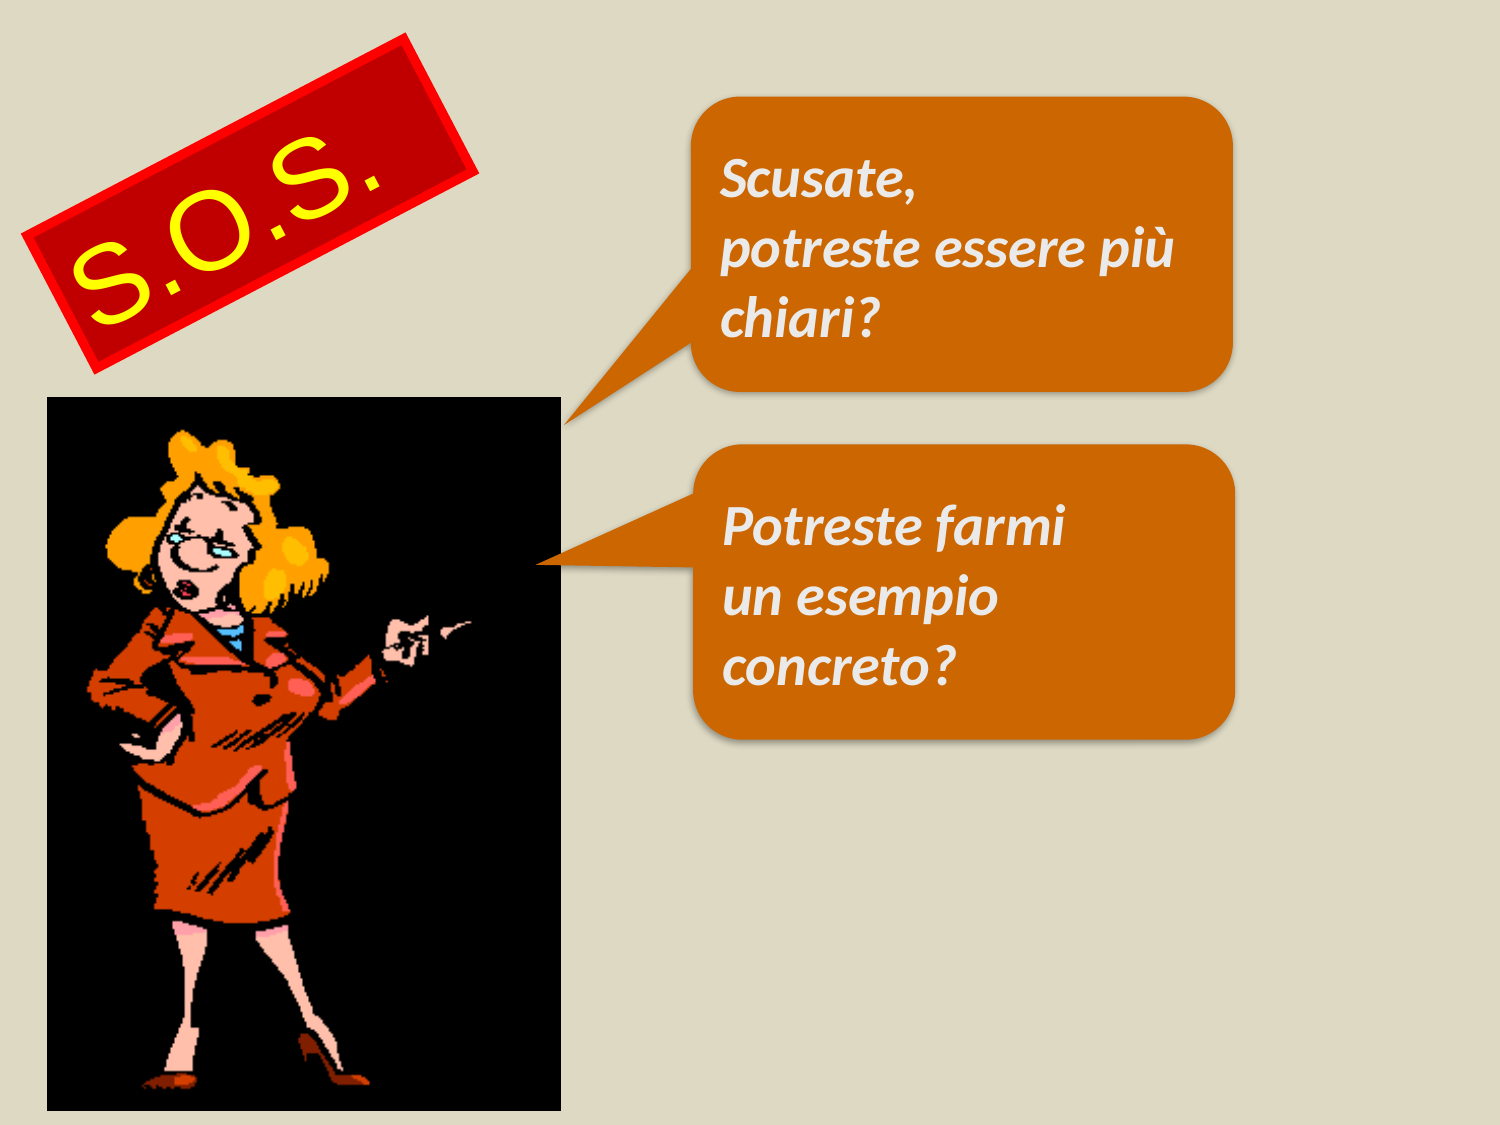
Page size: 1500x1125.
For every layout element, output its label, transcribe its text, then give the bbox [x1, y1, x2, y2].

text_box S.O.S. [27, 38, 473, 369]
text_box Scusate, potreste essere più chiari? [566, 96, 1233, 424]
picture [47, 396, 562, 1111]
text_box Potreste farmi un esempio concreto? [566, 444, 1236, 740]
